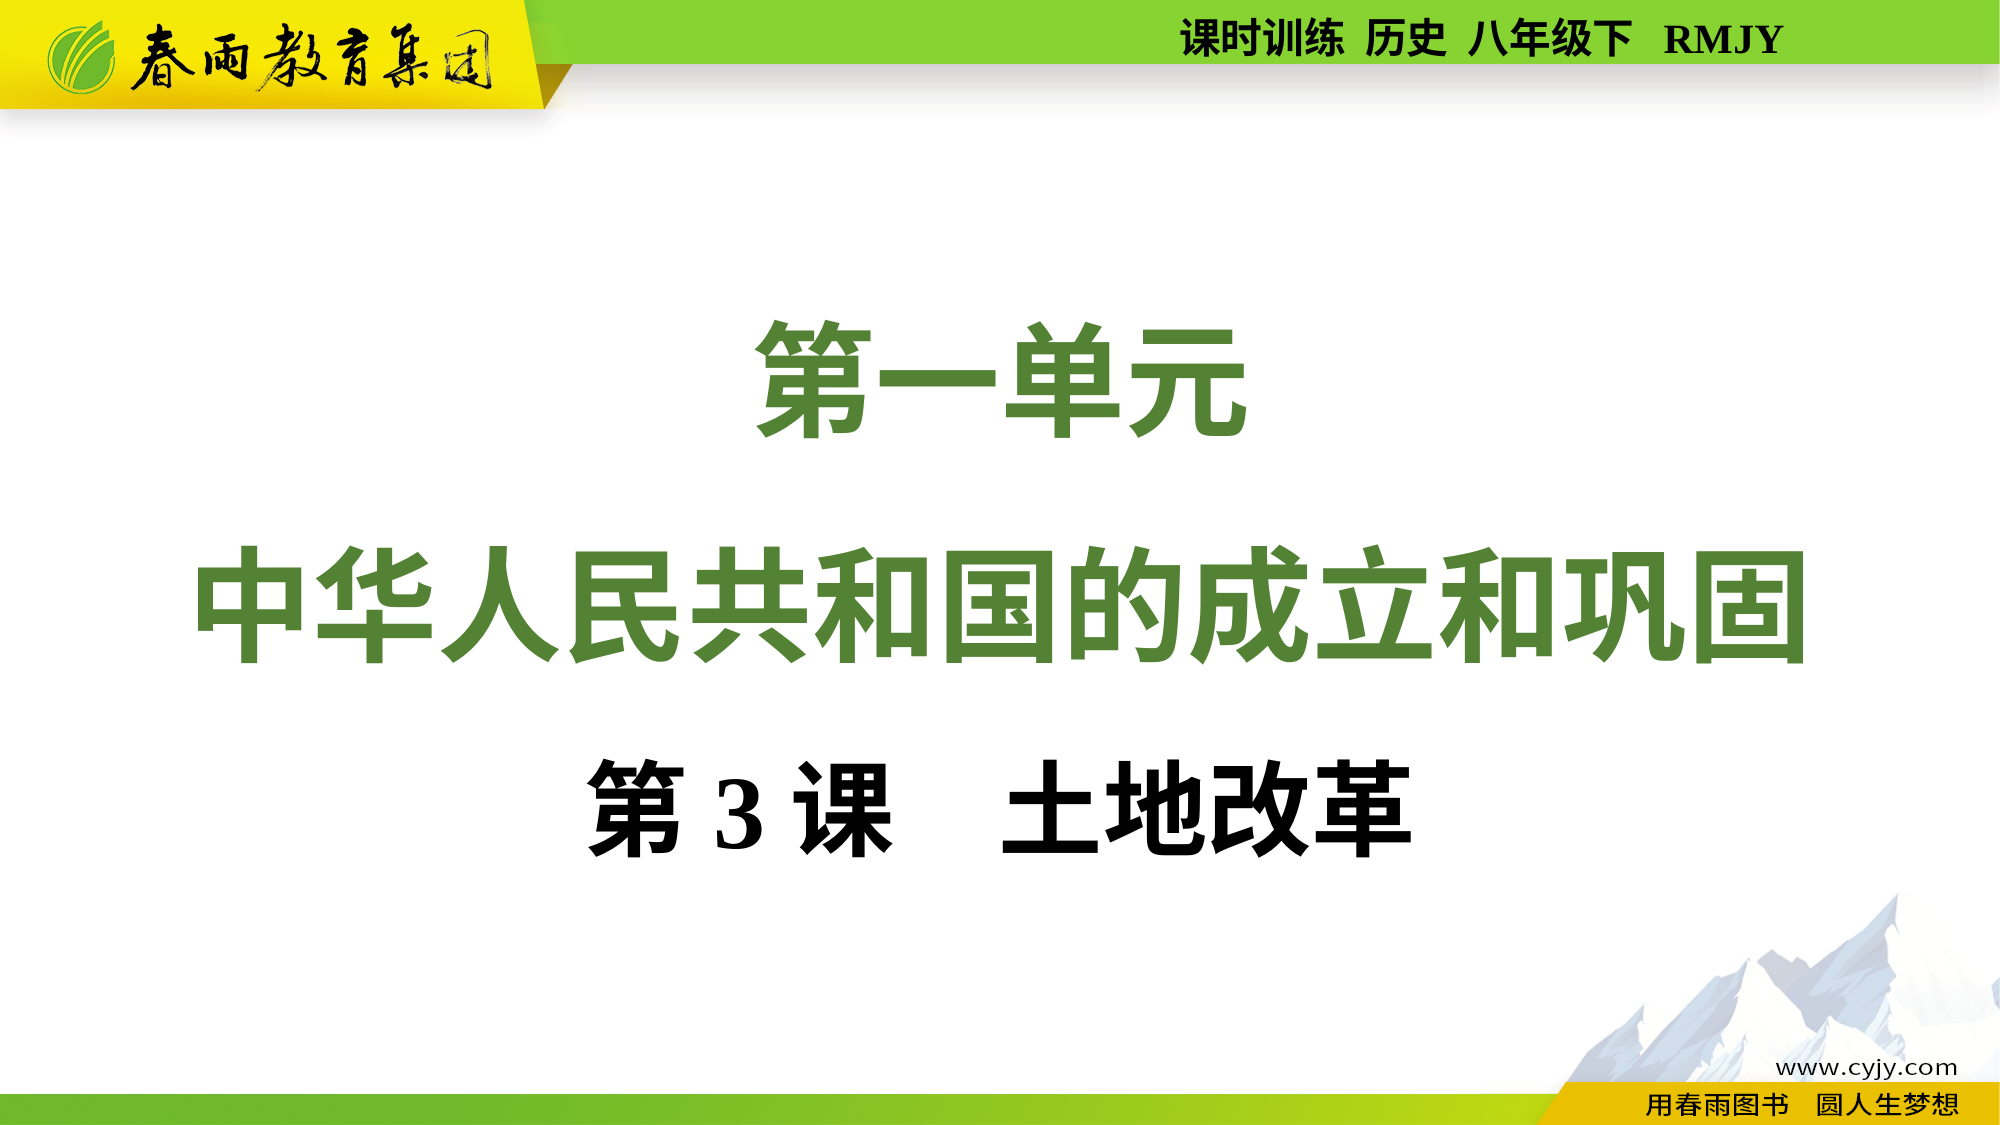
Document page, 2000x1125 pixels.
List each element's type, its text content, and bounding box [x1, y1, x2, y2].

text_box 第3课 土地改革 [0, 674, 2000, 878]
picture [0, 878, 2000, 1125]
picture [0, 0, 2000, 219]
text_box 第一单元 中华人民共和国的成立和巩固 [0, 219, 2000, 674]
